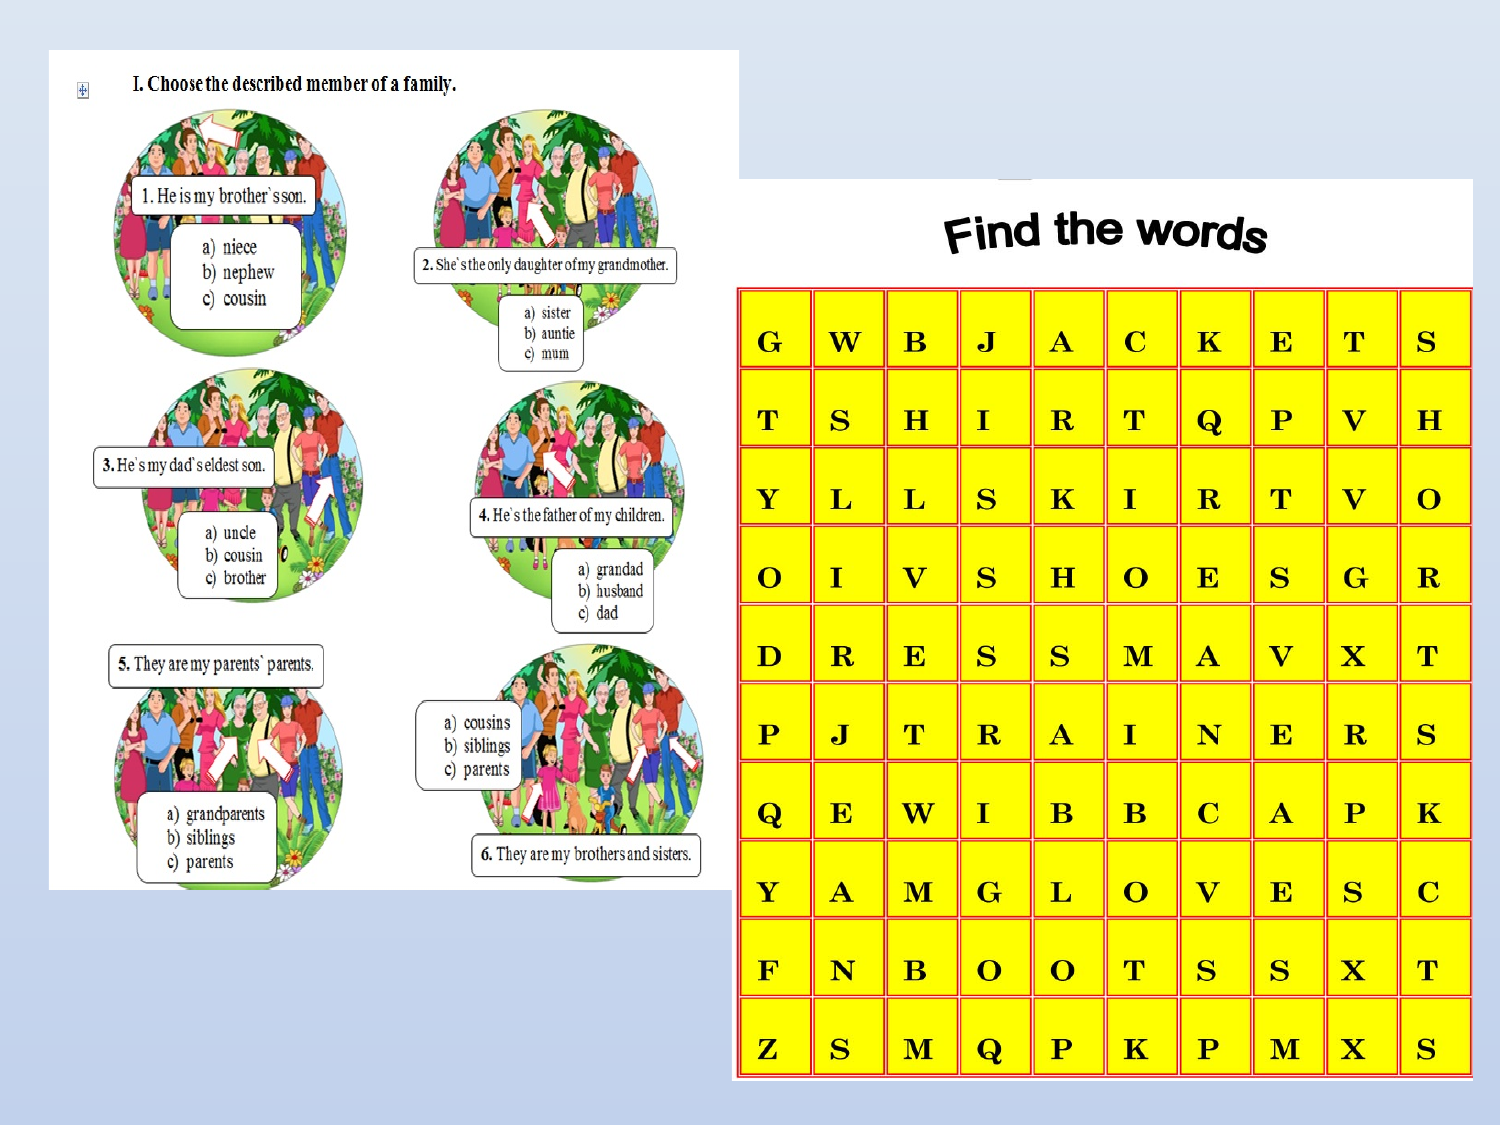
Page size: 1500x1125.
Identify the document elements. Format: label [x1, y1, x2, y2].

picture [48, 50, 1474, 1081]
